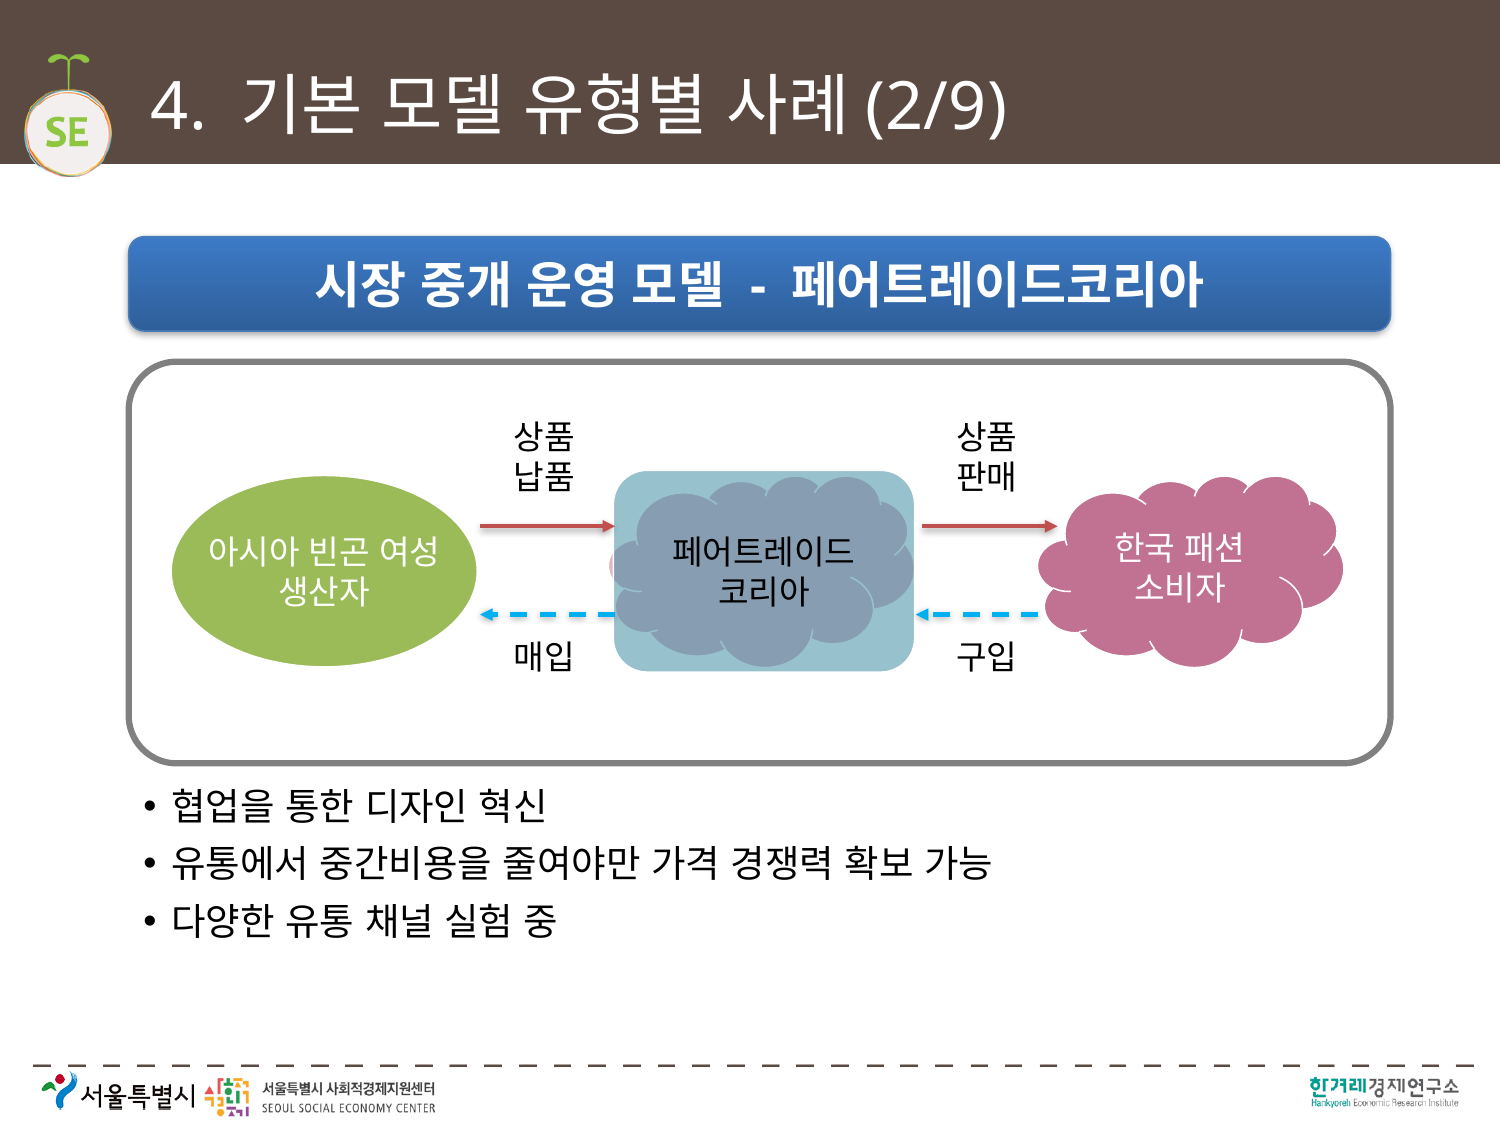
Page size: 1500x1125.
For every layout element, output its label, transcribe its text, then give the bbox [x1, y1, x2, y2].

title 4. 기본 모델 유형별 사례(2/9) [135, 45, 1463, 161]
text_box 시장 중개 운영 모델 - 페어트레이드코리아 [127, 235, 1392, 332]
text_box [128, 361, 1391, 764]
text_box 협업을 통한 디자인 혁신 유통에서 중간비용을 줄여야만 가격 경쟁력 확보 가능 다양한 유통 채널 실험 중 [128, 775, 1391, 951]
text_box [170, 408, 1345, 686]
picture [0, 0, 1500, 1125]
